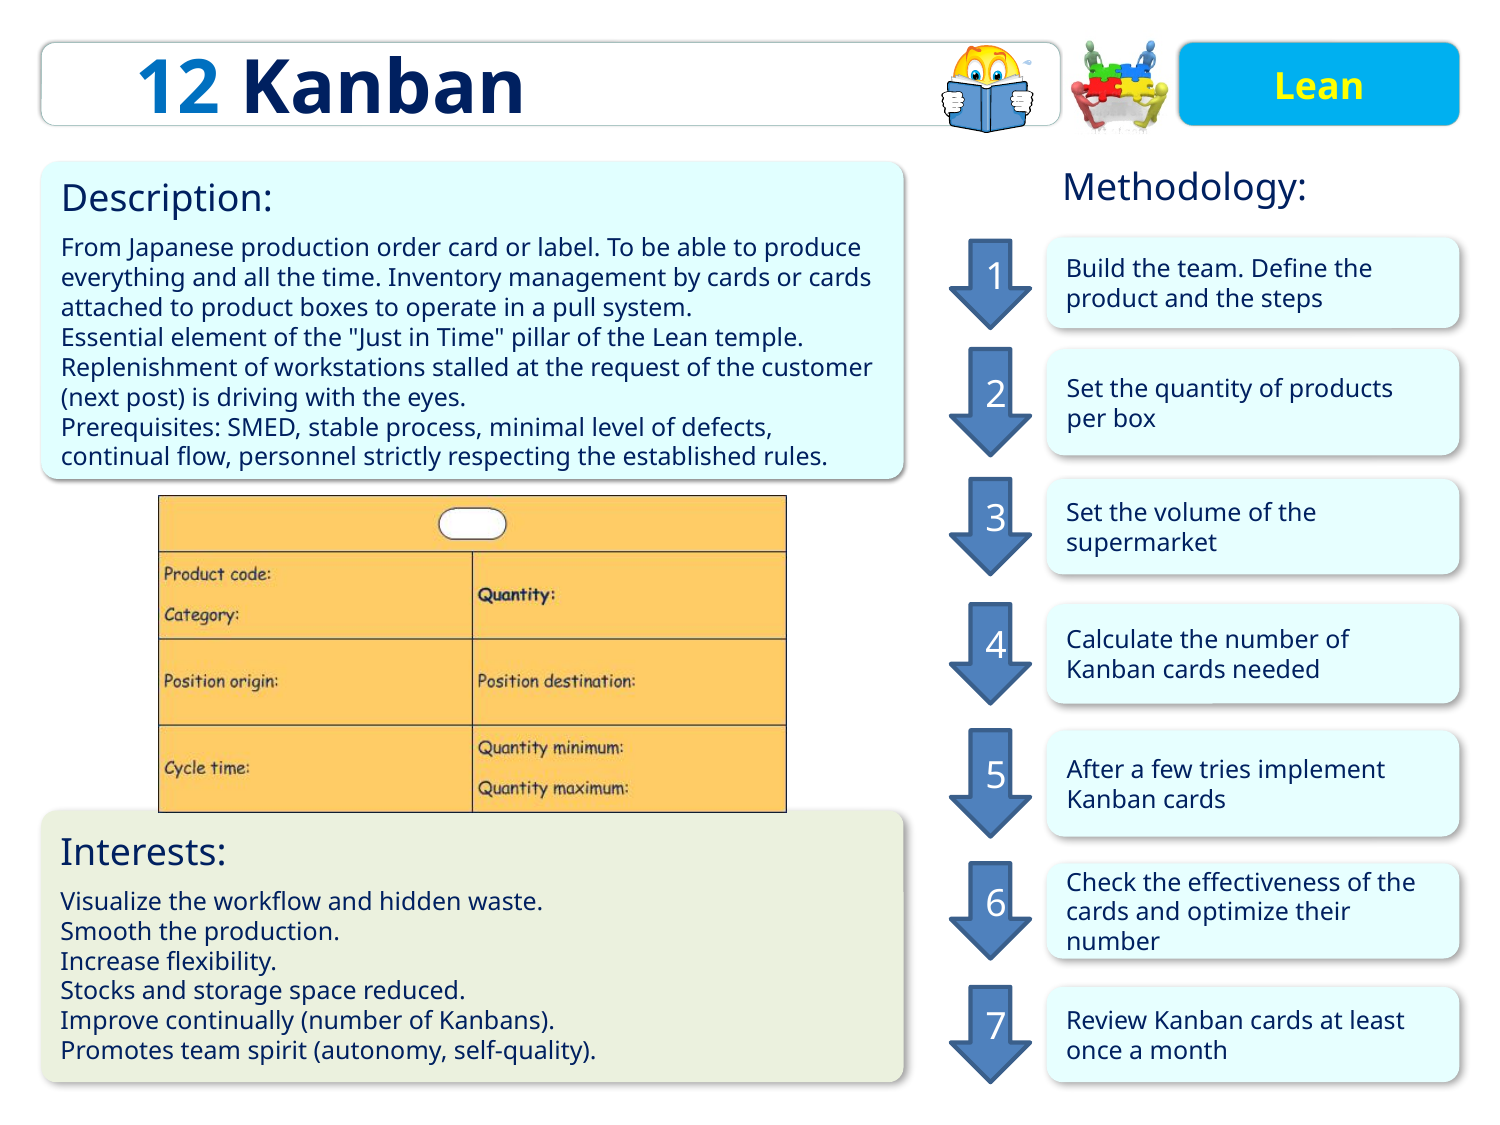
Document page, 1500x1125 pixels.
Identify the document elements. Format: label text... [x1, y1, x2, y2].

text_box 1 [948, 238, 1033, 331]
text_box 6 [948, 861, 1033, 961]
text_box 4 [948, 602, 1033, 706]
text_box Interests: Visualize the workflow and hidden waste. Smooth the production. Increase flexibility. Stocks and storage space reduced. Improve continually (number of Kanbans). Promotes team spirit (autonomy, self-quality). [39, 808, 906, 1085]
picture [941, 44, 1034, 134]
text_box Set the quantity of products per box [1044, 346, 1462, 458]
text_box Calculate the number of Kanban cards needed [1044, 602, 1462, 706]
text_box Review Kanban cards at least once a month [1044, 984, 1462, 1085]
text_box Methodology: [1044, 153, 1460, 217]
text_box 2 [948, 346, 1033, 458]
text_box 3 [948, 476, 1033, 577]
picture [1063, 30, 1175, 143]
text_box After a few tries implement Kanban cards [1044, 728, 1462, 839]
text_box Check the effectiveness of the cards and optimize their number [1044, 861, 1462, 961]
picture [157, 495, 787, 813]
text_box Set the volume of the supermarket [1044, 476, 1462, 577]
text_box Description: From Japanese production order card or label. To be able to produce everything and all the time. Inventory management by cards or cards attached to product boxes to operate in a pull system. Essential element of the "Just in Time" pillar of the Lean temple. Replenishment of workstations stalled at the request of the customer (next post) is driving with the eyes. Prerequisites: SMED, stable process, minimal level of defects, continual flow, personnel strictly respecting the established rules. [39, 159, 906, 482]
text_box 12 Kanban [39, 40, 1058, 128]
text_box Build the team. Define the product and the steps [1044, 235, 1462, 331]
text_box Lean [1181, 40, 1462, 128]
text_box 7 [948, 984, 1033, 1085]
text_box 5 [948, 728, 1033, 839]
